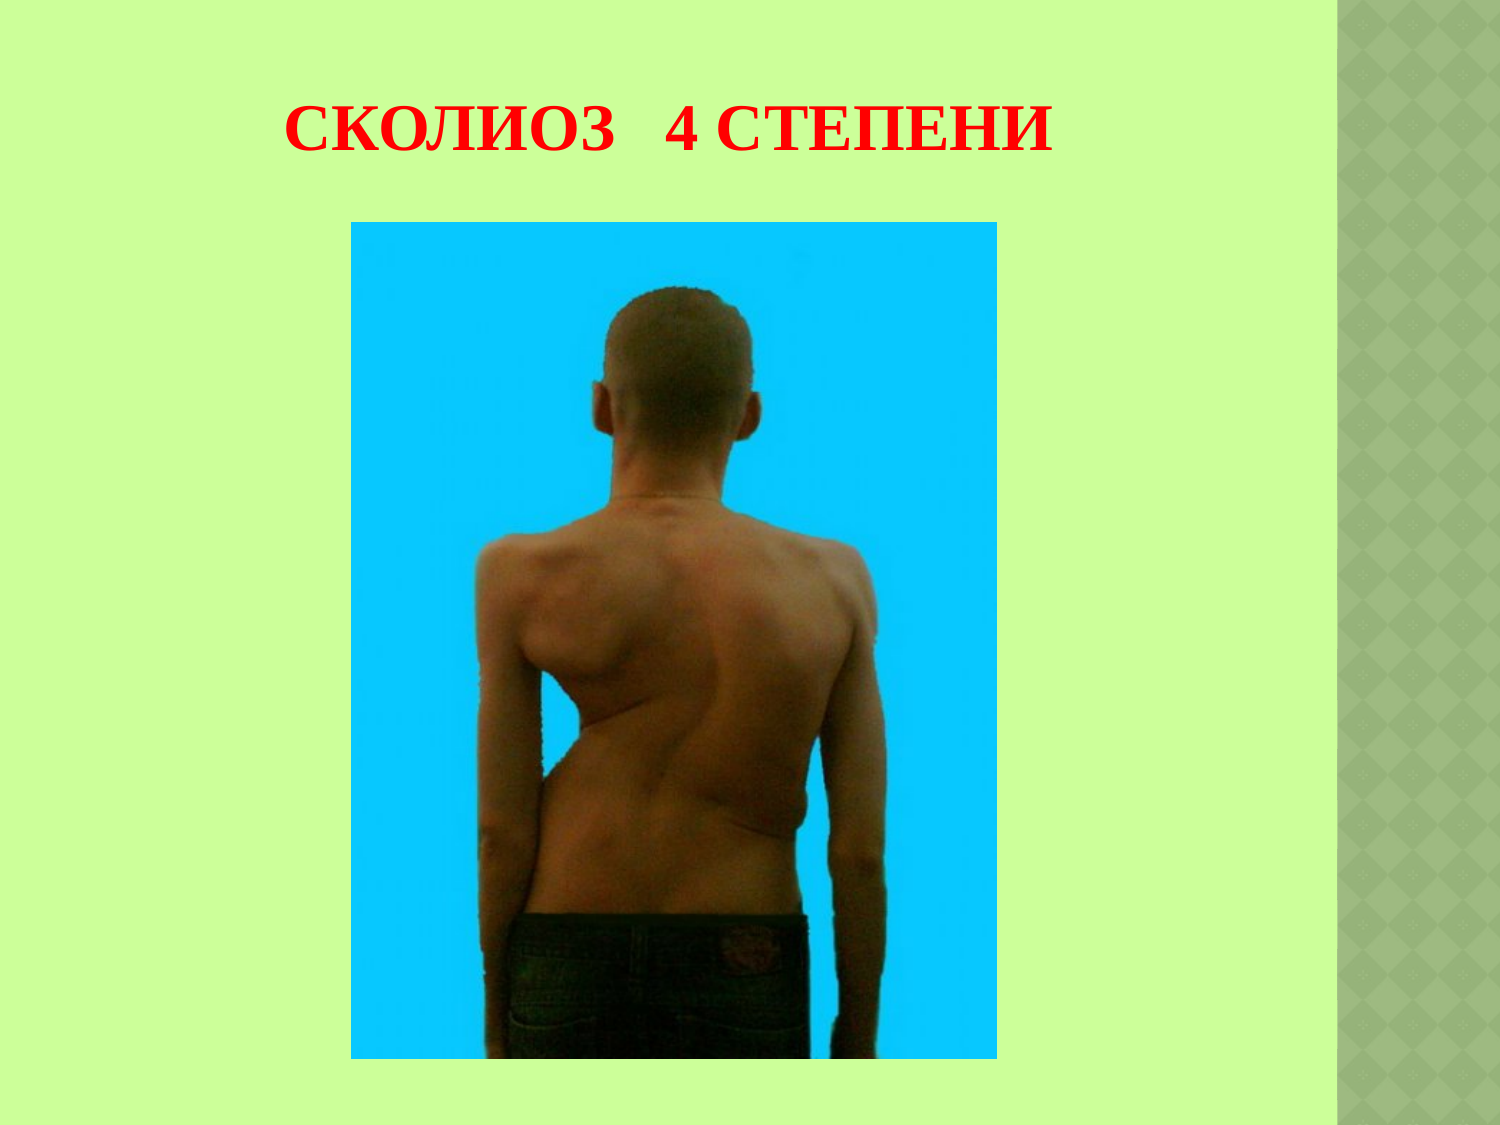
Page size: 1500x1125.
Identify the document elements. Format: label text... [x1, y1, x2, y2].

title Сколиоз 4 степени [75, 52, 1263, 164]
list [351, 222, 997, 1060]
